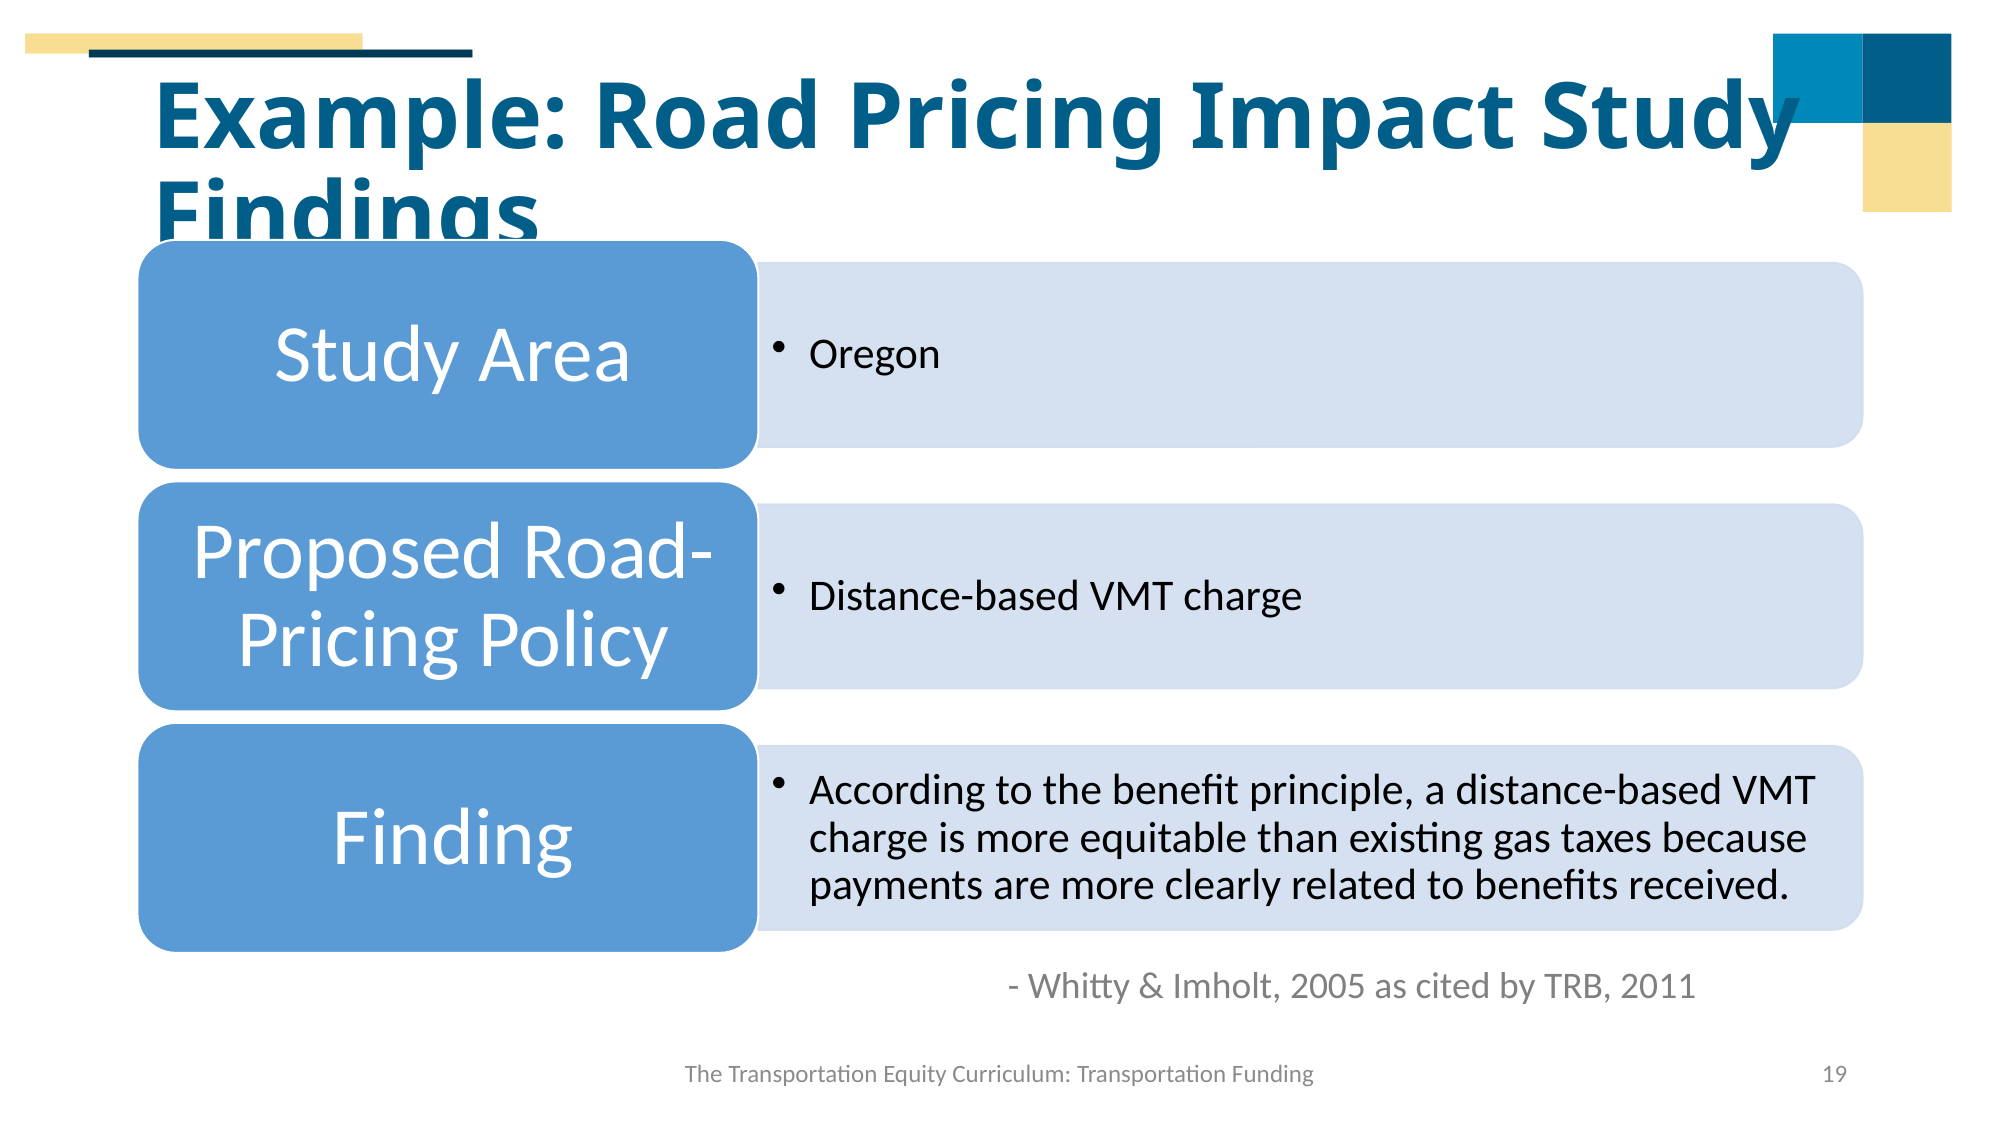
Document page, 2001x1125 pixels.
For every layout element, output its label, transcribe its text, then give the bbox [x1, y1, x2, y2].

footer The Transportation Equity Curriculum: Transportation Funding [662, 1042, 1338, 1103]
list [137, 239, 1863, 954]
title Example: Road Pricing Impact Study Findings [137, 59, 1863, 239]
text_box - Whitty & Imholt, 2005 as cited by TRB, 2011 [993, 954, 1712, 1013]
slide_number 19 [1412, 1042, 1863, 1103]
